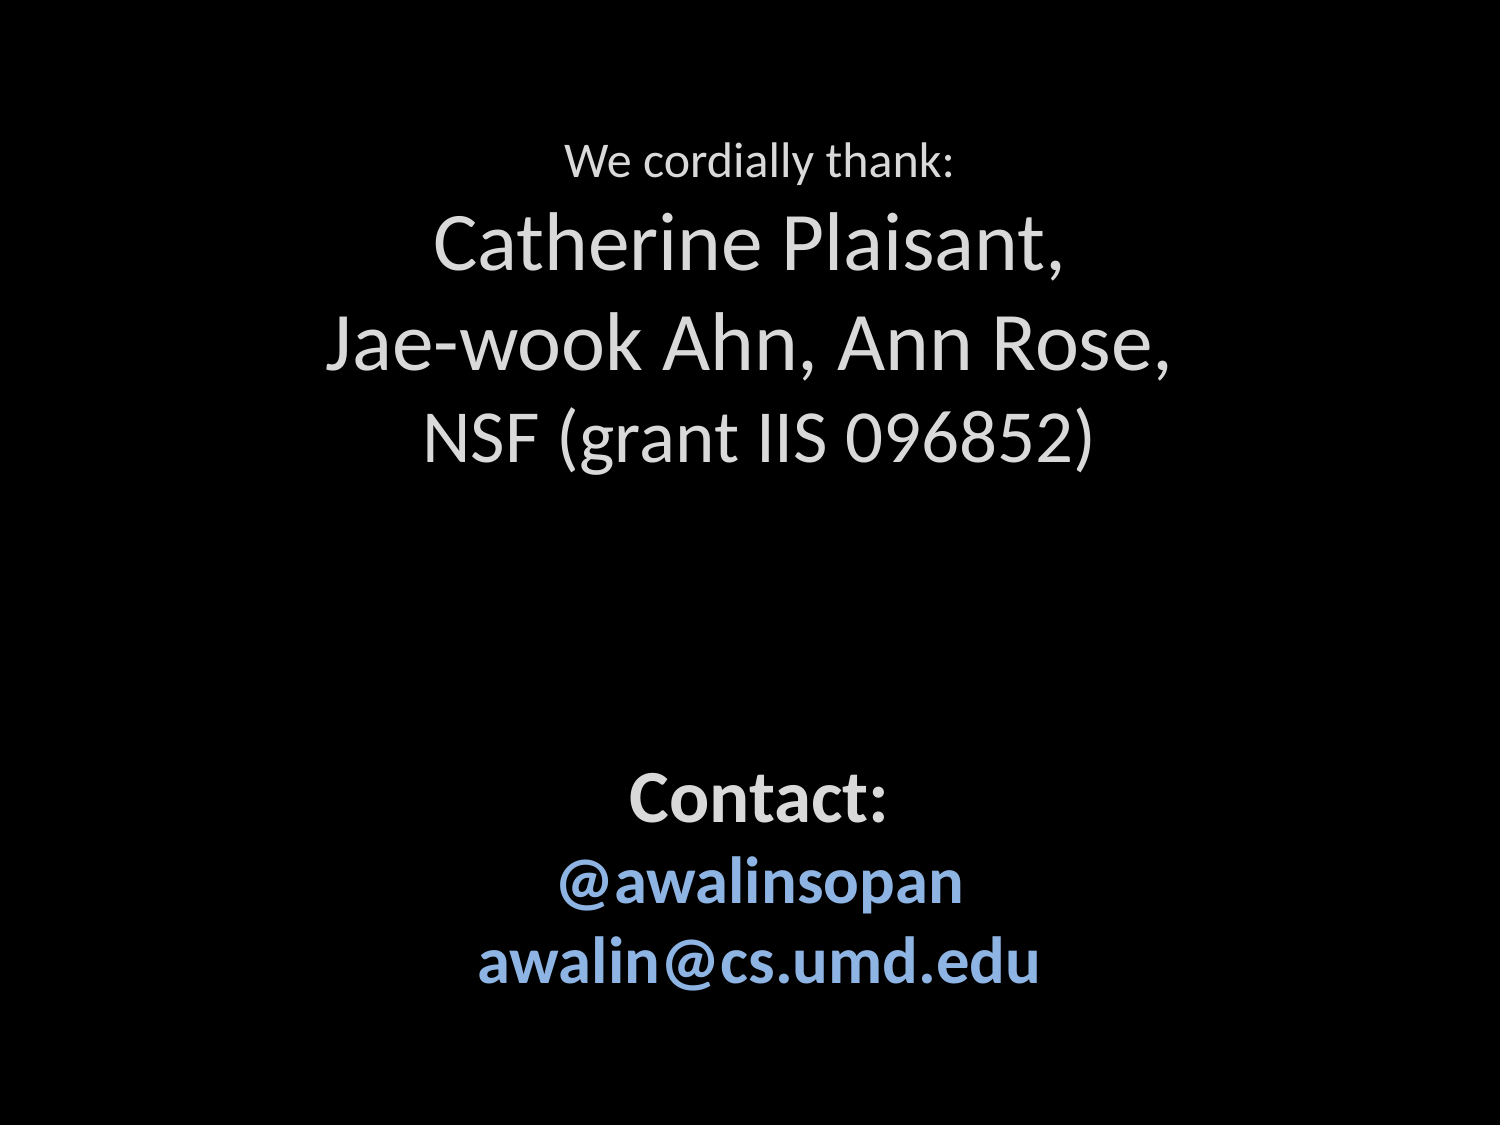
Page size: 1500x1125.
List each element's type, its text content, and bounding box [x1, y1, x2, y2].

text_box We cordially thank: Catherine Plaisant, Jae-wook Ahn, Ann Rose, NSF (grant IIS 096852) Contact: @awalinsopan awalin@cs.umd.edu [0, 0, 1500, 1007]
